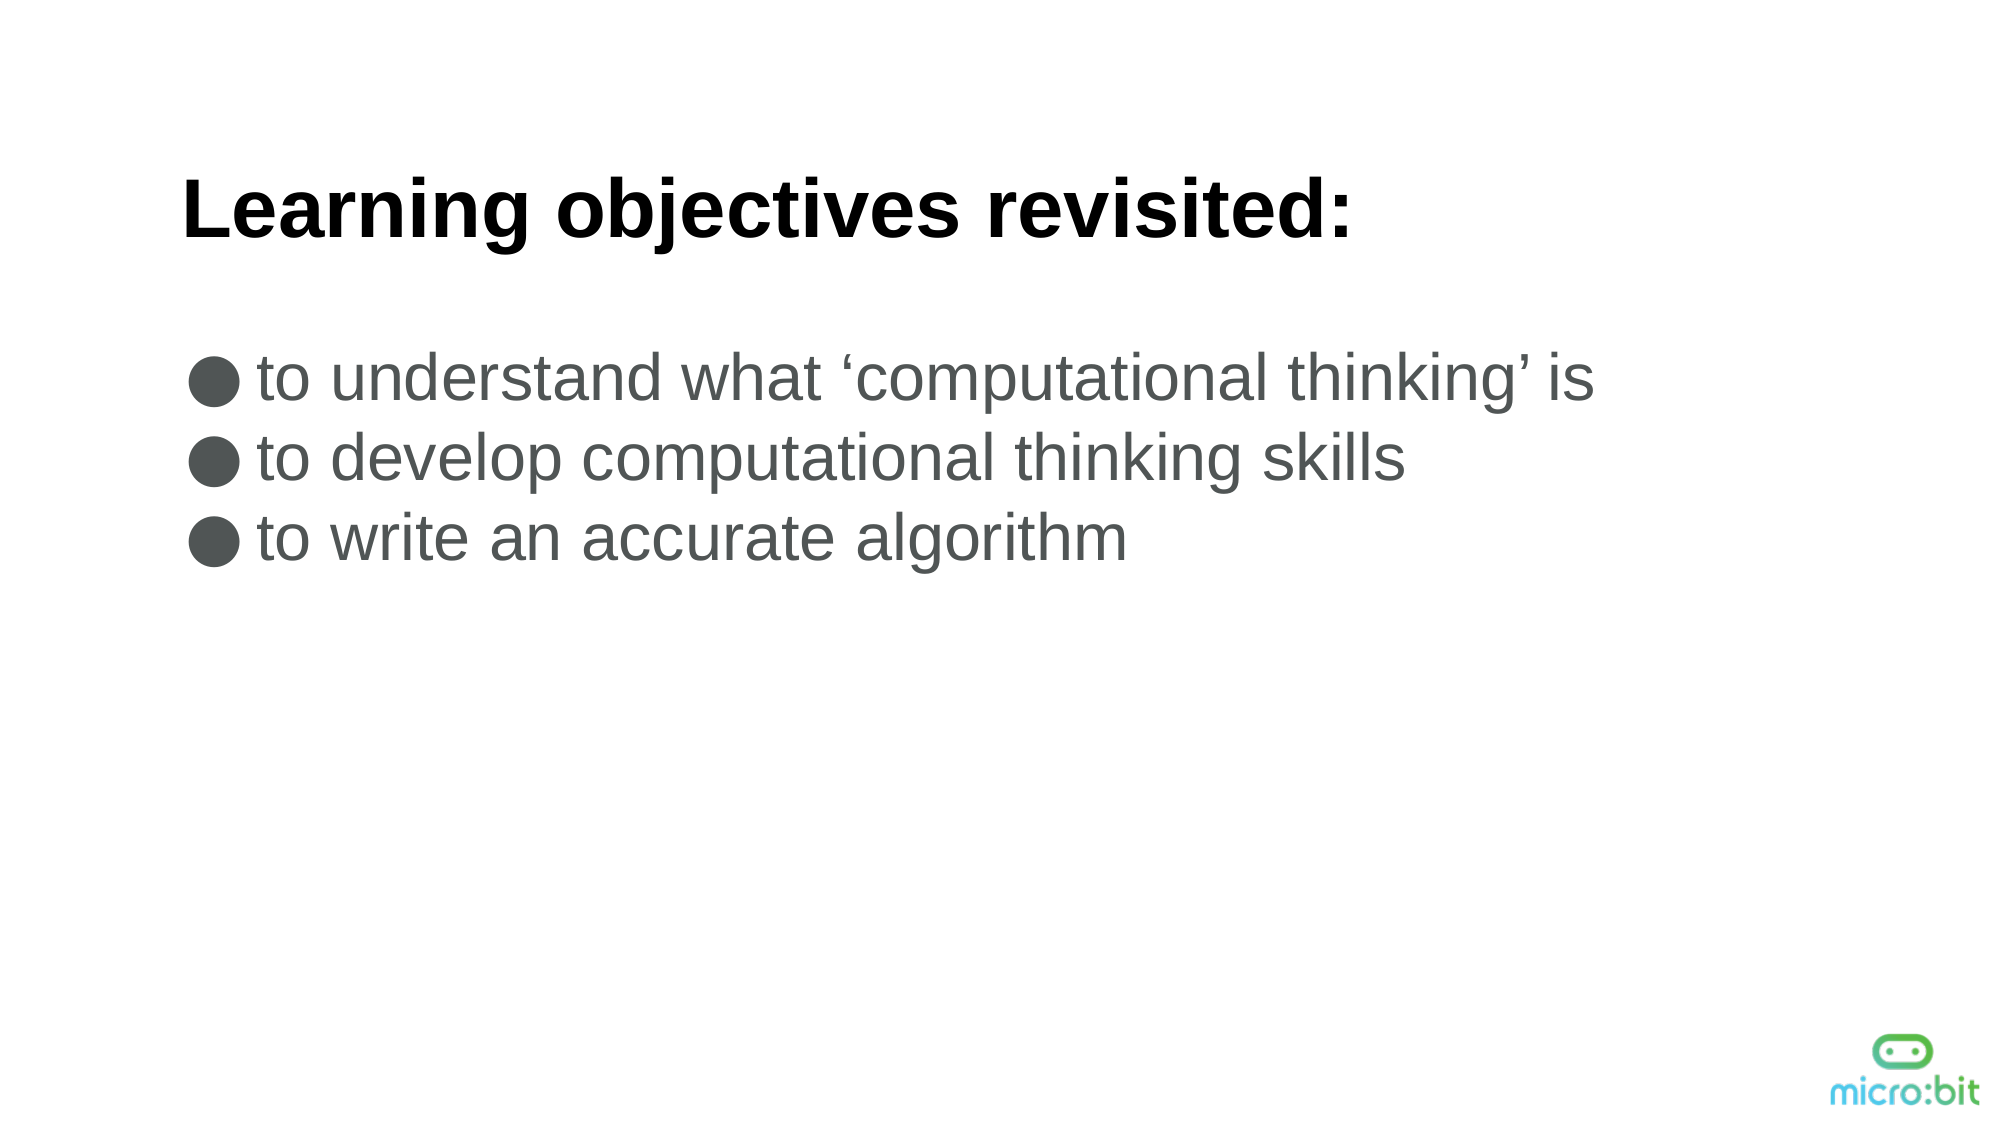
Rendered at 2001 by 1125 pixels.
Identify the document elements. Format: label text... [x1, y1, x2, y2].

text_box Learning objectives revisited: to understand what ‘computational thinking’ is to develop computational thinking skills to write an accurate algorithm [166, 60, 1918, 884]
picture [1830, 1029, 1980, 1106]
